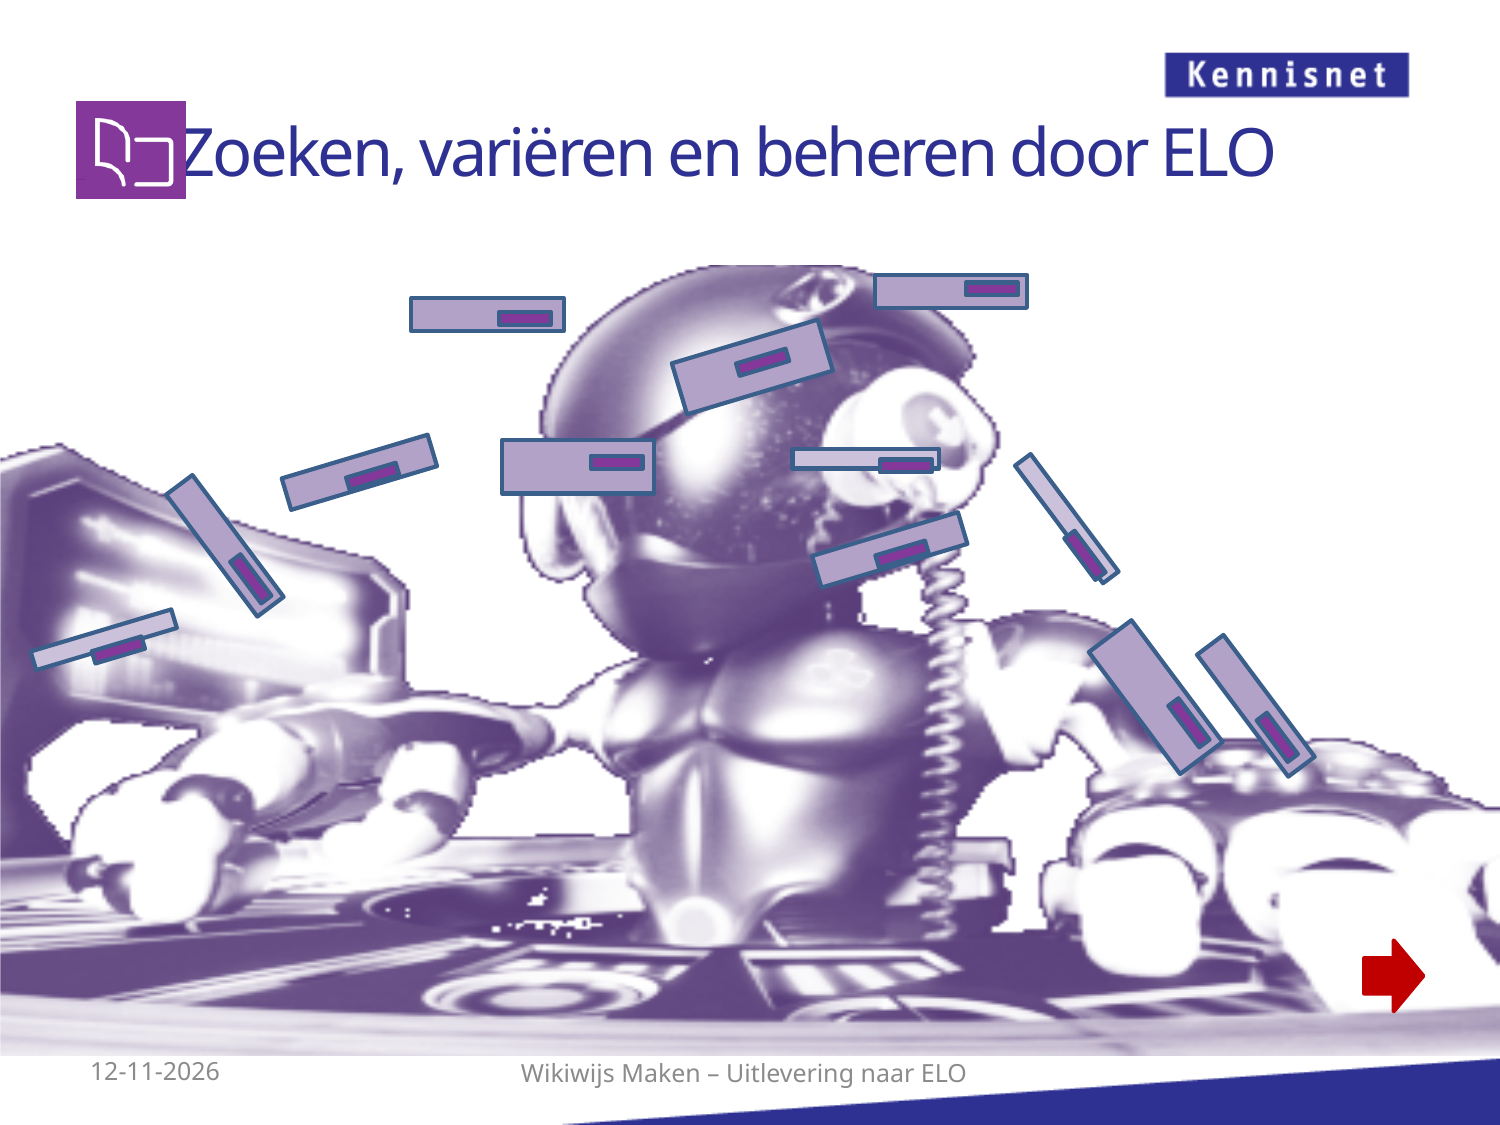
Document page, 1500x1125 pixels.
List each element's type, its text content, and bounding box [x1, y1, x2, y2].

footer Wikiwijs Maken – Uitlevering naar ELO [312, 1065, 1176, 1103]
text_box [208, 469, 258, 623]
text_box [813, 533, 967, 567]
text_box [1056, 445, 1092, 593]
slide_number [75, 1065, 278, 1103]
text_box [792, 448, 940, 473]
picture [0, 0, 1500, 1125]
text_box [501, 439, 655, 494]
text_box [283, 455, 436, 490]
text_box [30, 629, 178, 657]
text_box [1239, 629, 1284, 783]
title Zoeken, variëren en beheren door ELO [74, 55, 1426, 244]
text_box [874, 274, 1028, 309]
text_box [411, 297, 564, 332]
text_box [1128, 620, 1196, 774]
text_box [675, 340, 829, 394]
